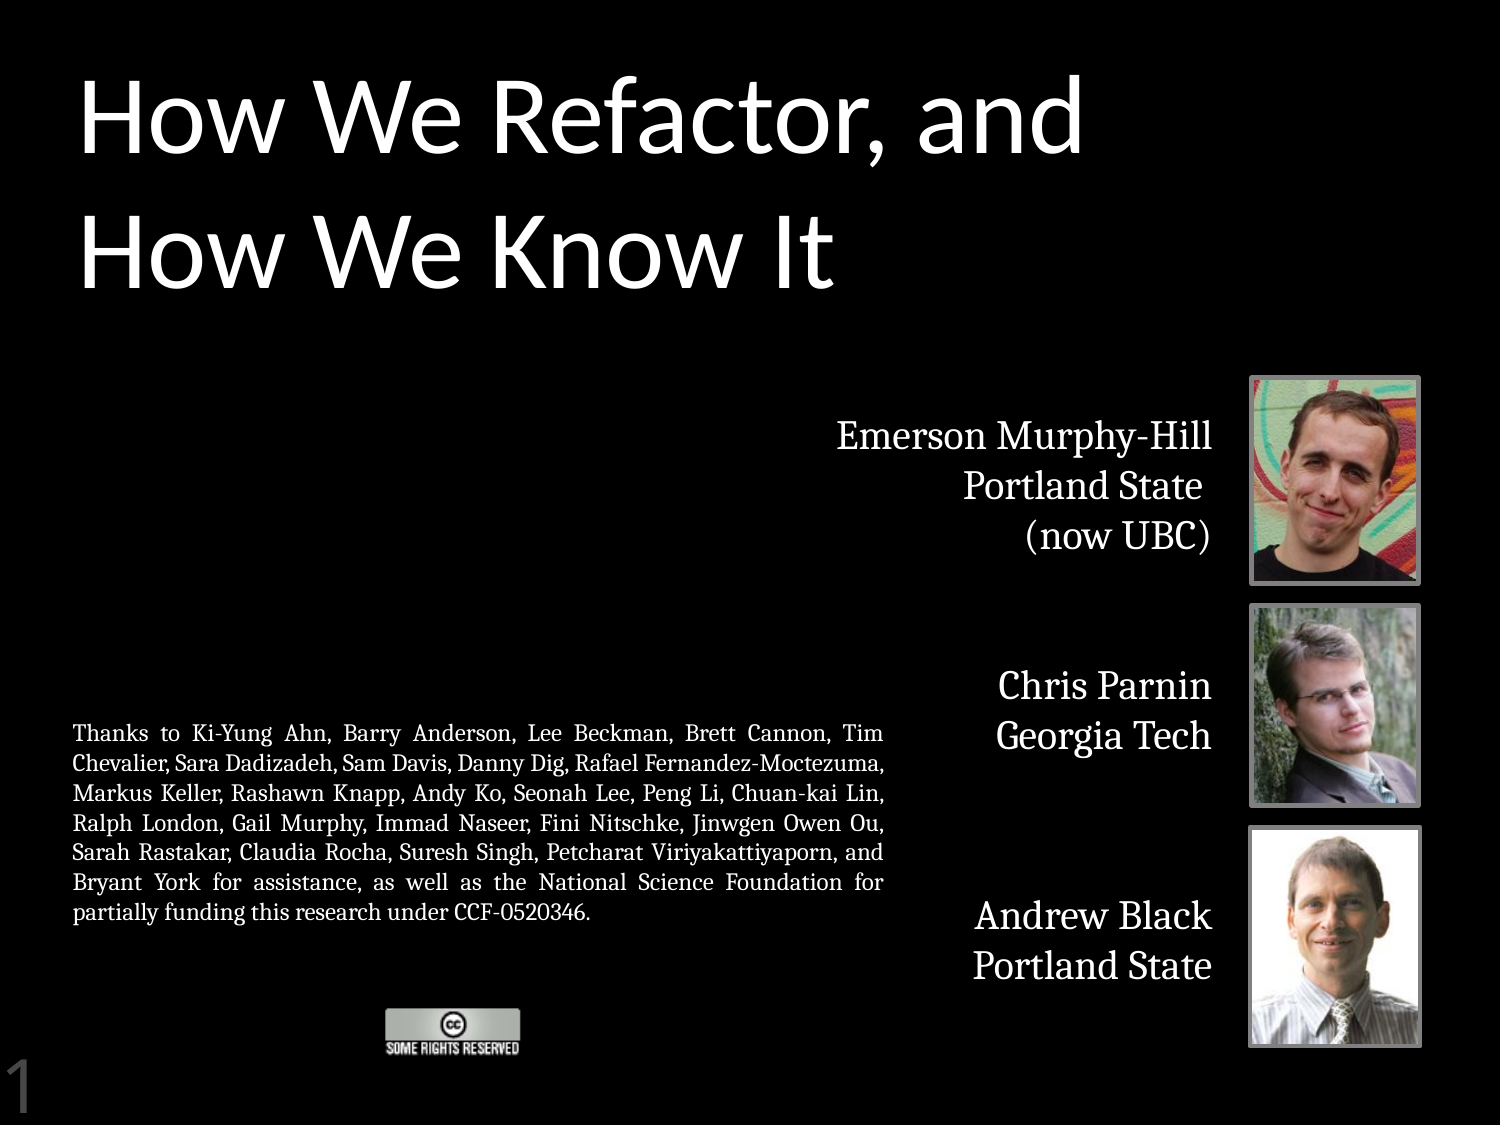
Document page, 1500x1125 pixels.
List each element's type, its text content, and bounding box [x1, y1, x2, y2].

picture [1253, 379, 1417, 582]
text_box Thanks to Ki-Yung Ahn, Barry Anderson, Lee Beckman, Brett Cannon, Tim Chevalier, Sara Dadizadeh, Sam Davis, Danny Dig, Rafael Fernandez-Moctezuma, Markus Keller, Rashawn Knapp, Andy Ko, Seonah Lee, Peng Li, Chuan-kai Lin, Ralph London, Gail Murphy, Immad Naseer, Fini Nitschke, Jinwgen Owen Ou, Sarah Rastakar, Claudia Rocha, Suresh Singh, Petcharat Viriyakattiyaporn, and Bryant York for assistance, as well as the National Science Foundation for partially funding this research under CCF-0520346. [57, 708, 900, 934]
subtitle Emerson Murphy-Hill Portland State (now UBC) Chris Parnin Georgia Tech Andrew Black Portland State [702, 399, 1228, 923]
picture [1253, 607, 1417, 804]
slide_number 1 [0, 1062, 350, 1125]
picture [384, 1007, 523, 1057]
picture [1251, 829, 1419, 1044]
title How We Refactor, and How We Know It [62, 33, 1388, 276]
